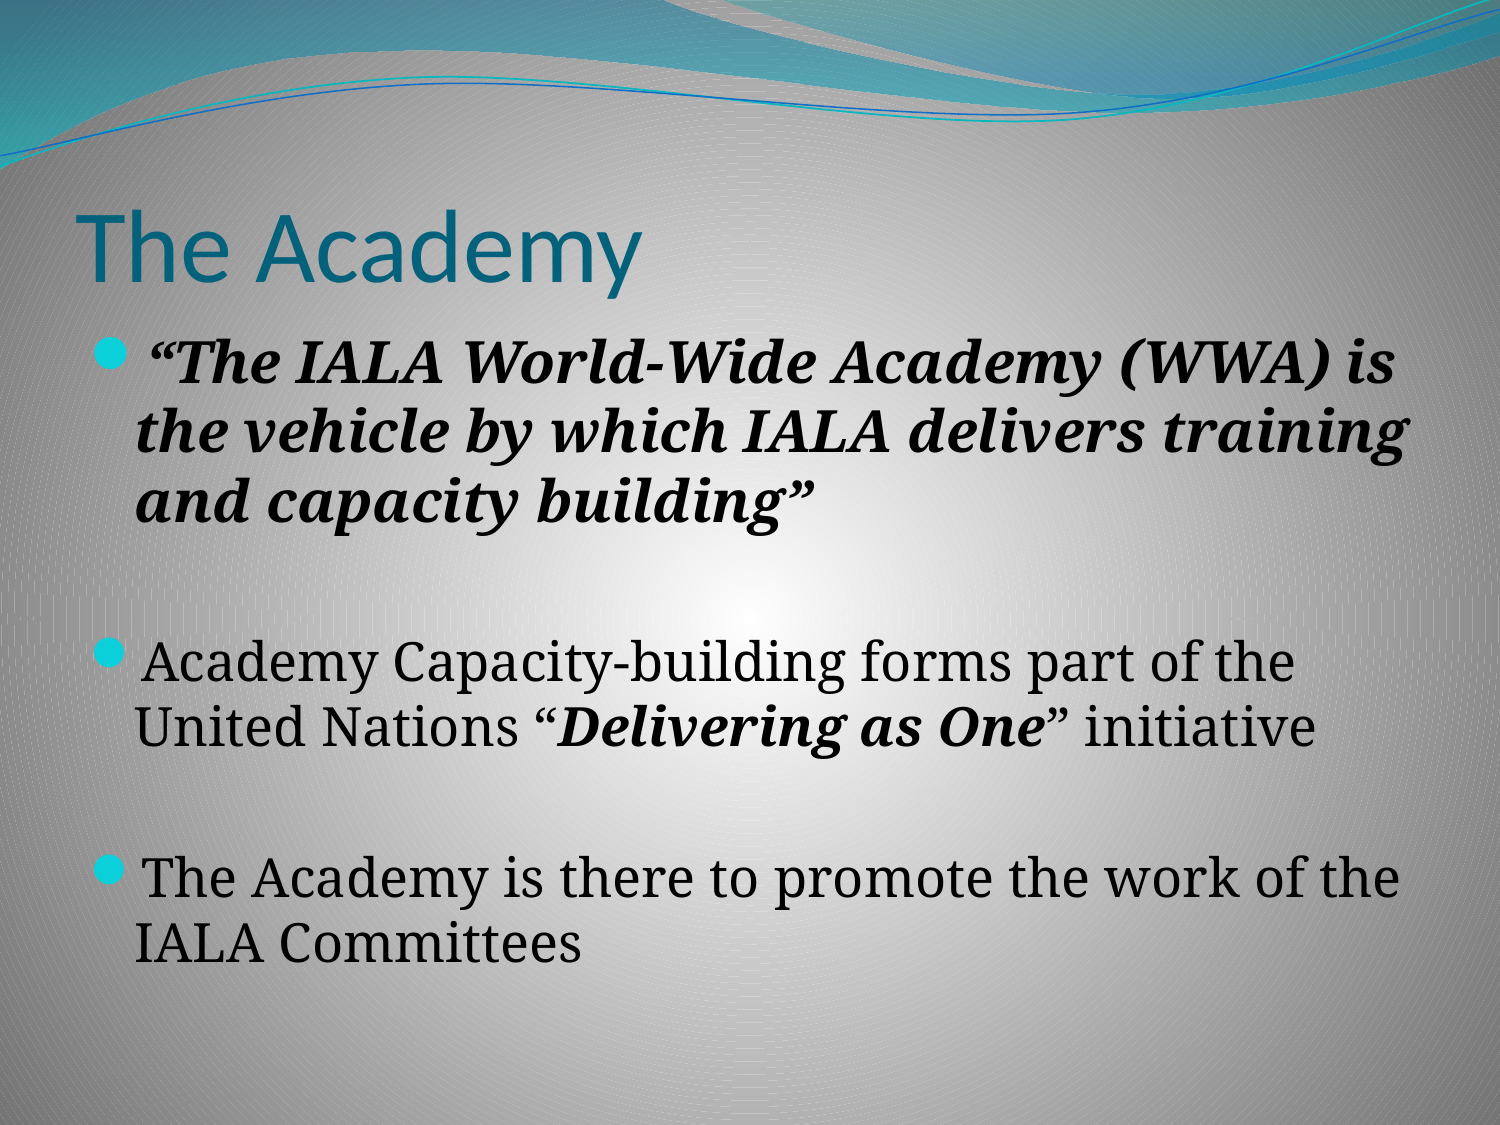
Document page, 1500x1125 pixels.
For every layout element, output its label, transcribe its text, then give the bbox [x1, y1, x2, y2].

title The Academy [75, 115, 1425, 303]
list “The IALA World-Wide Academy (WWA) is the vehicle by which IALA delivers training and capacity building” Academy Capacity-building forms part of the United Nations “Delivering as One” initiative The Academy is there to promote the work of the IALA Committees [75, 317, 1425, 1038]
